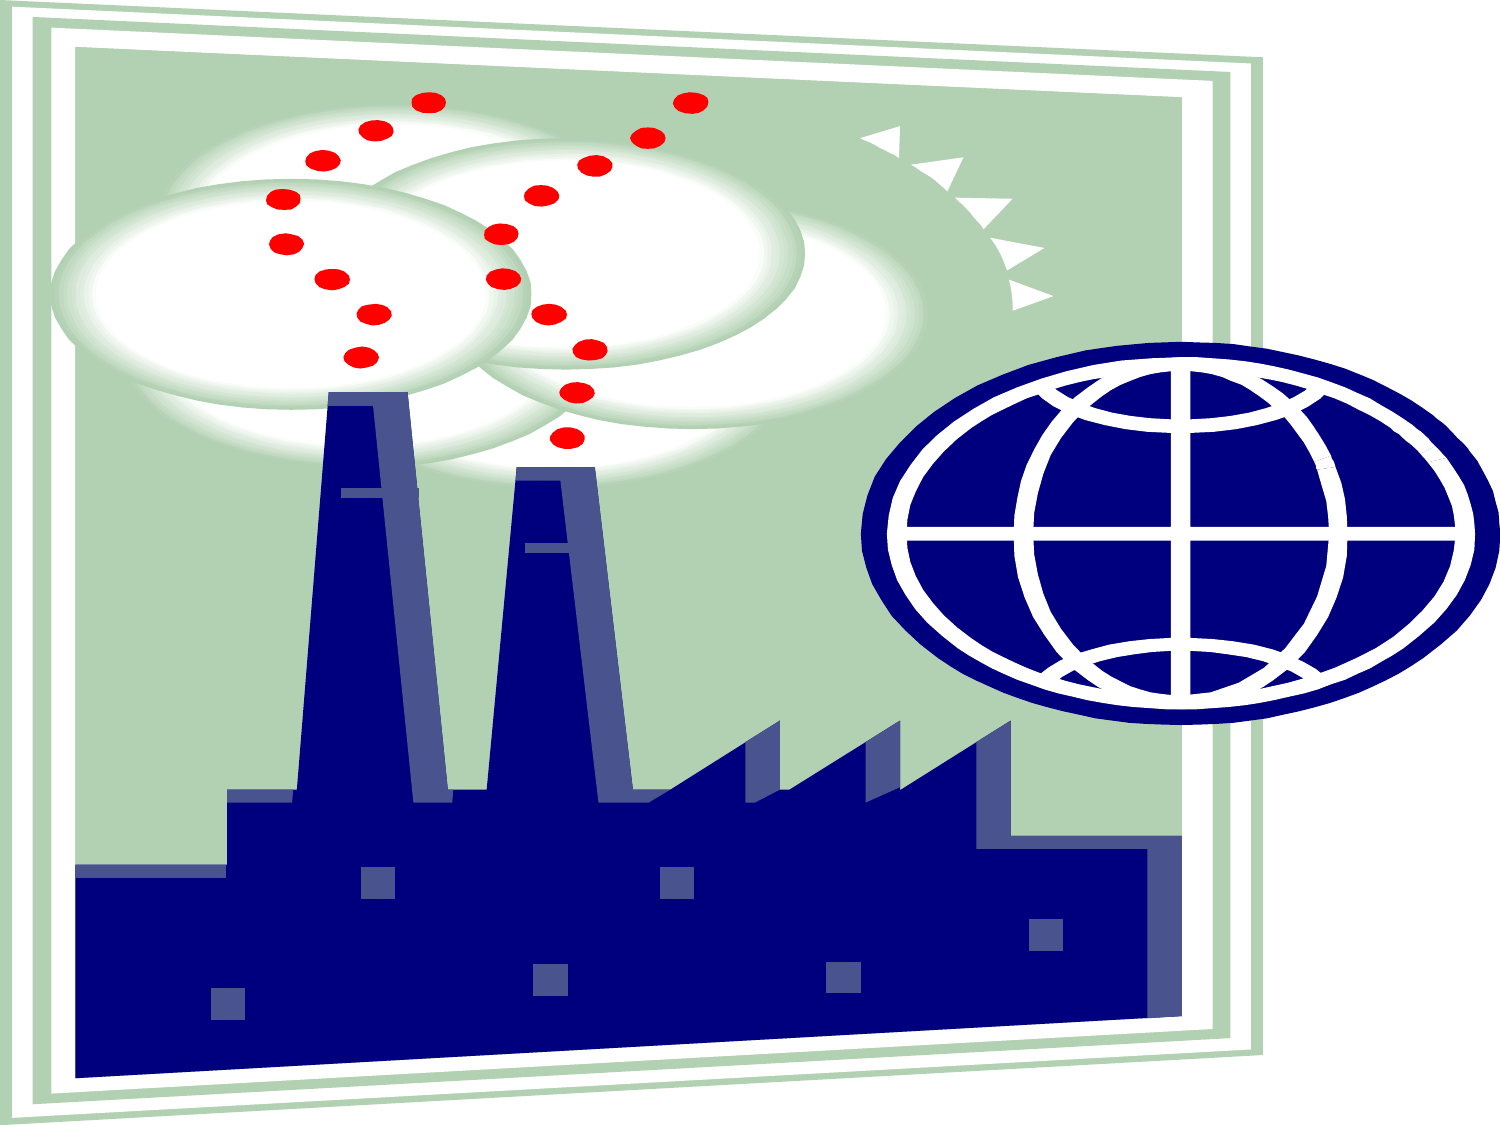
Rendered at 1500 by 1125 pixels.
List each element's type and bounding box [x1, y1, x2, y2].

title [88, 54, 1439, 1080]
